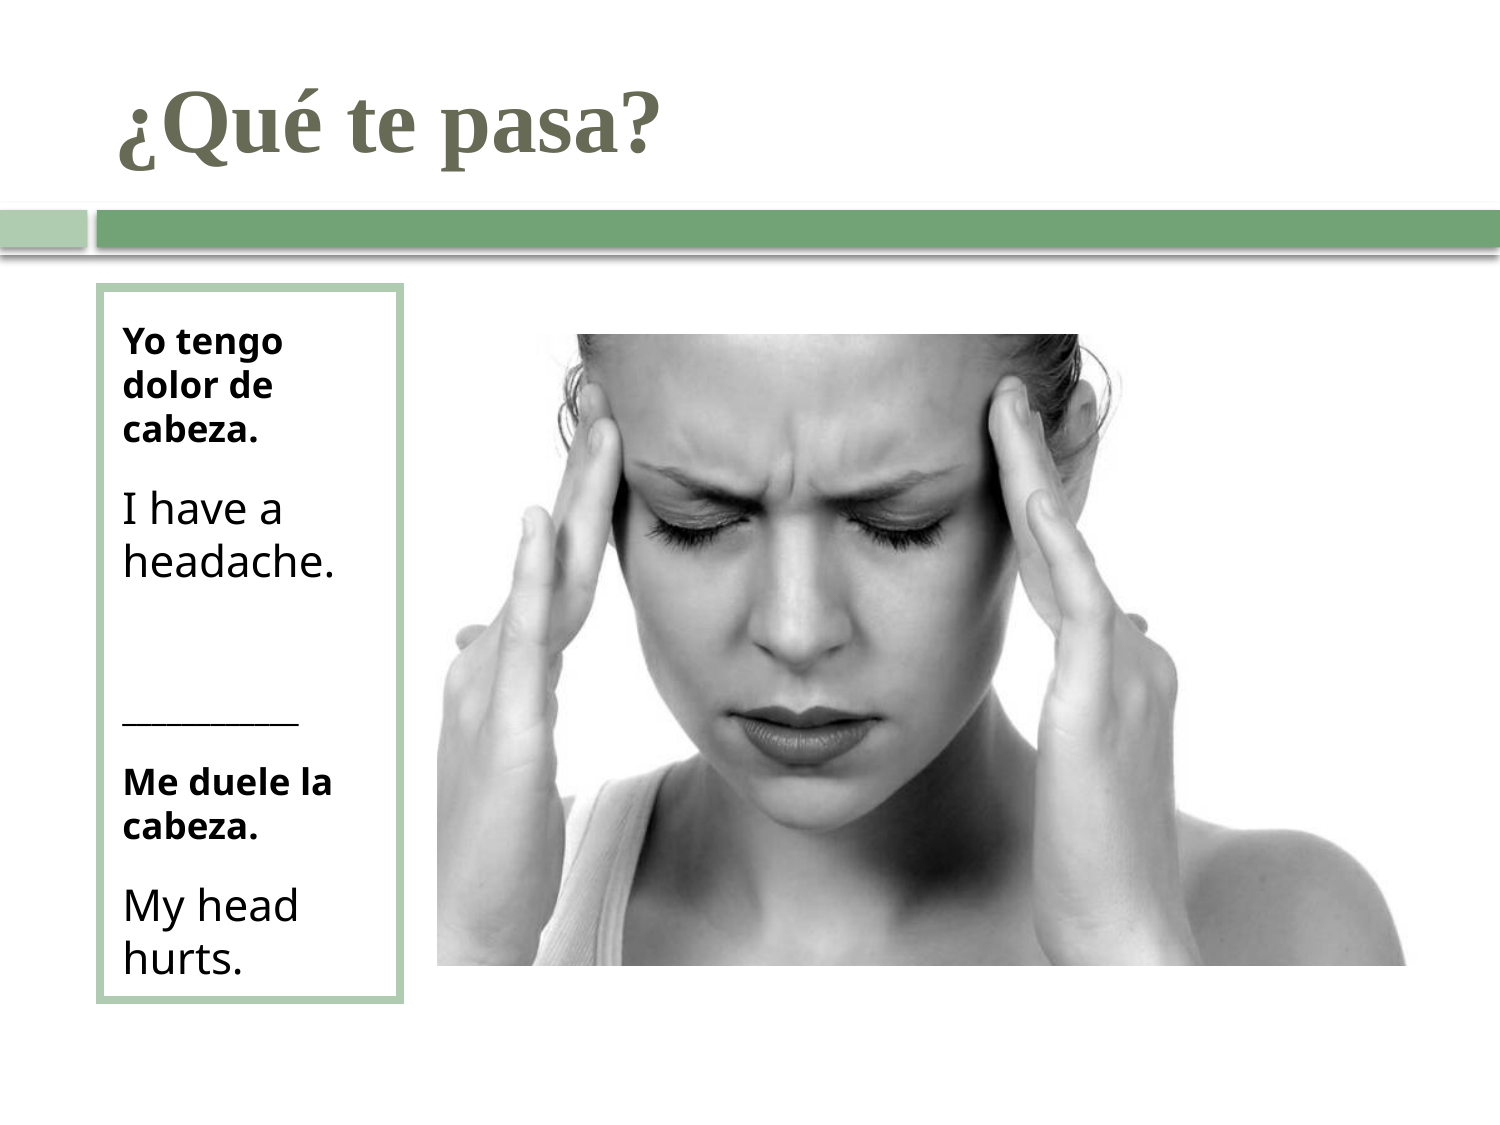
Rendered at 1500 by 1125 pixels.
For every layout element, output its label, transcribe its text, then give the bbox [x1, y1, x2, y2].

list Yo tengo dolor de cabeza. I have a headache. ____________ Me duele la cabeza. My head hurts. [96, 283, 404, 1004]
title ¿Qué te pasa? [99, 44, 1425, 188]
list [437, 333, 1438, 966]
